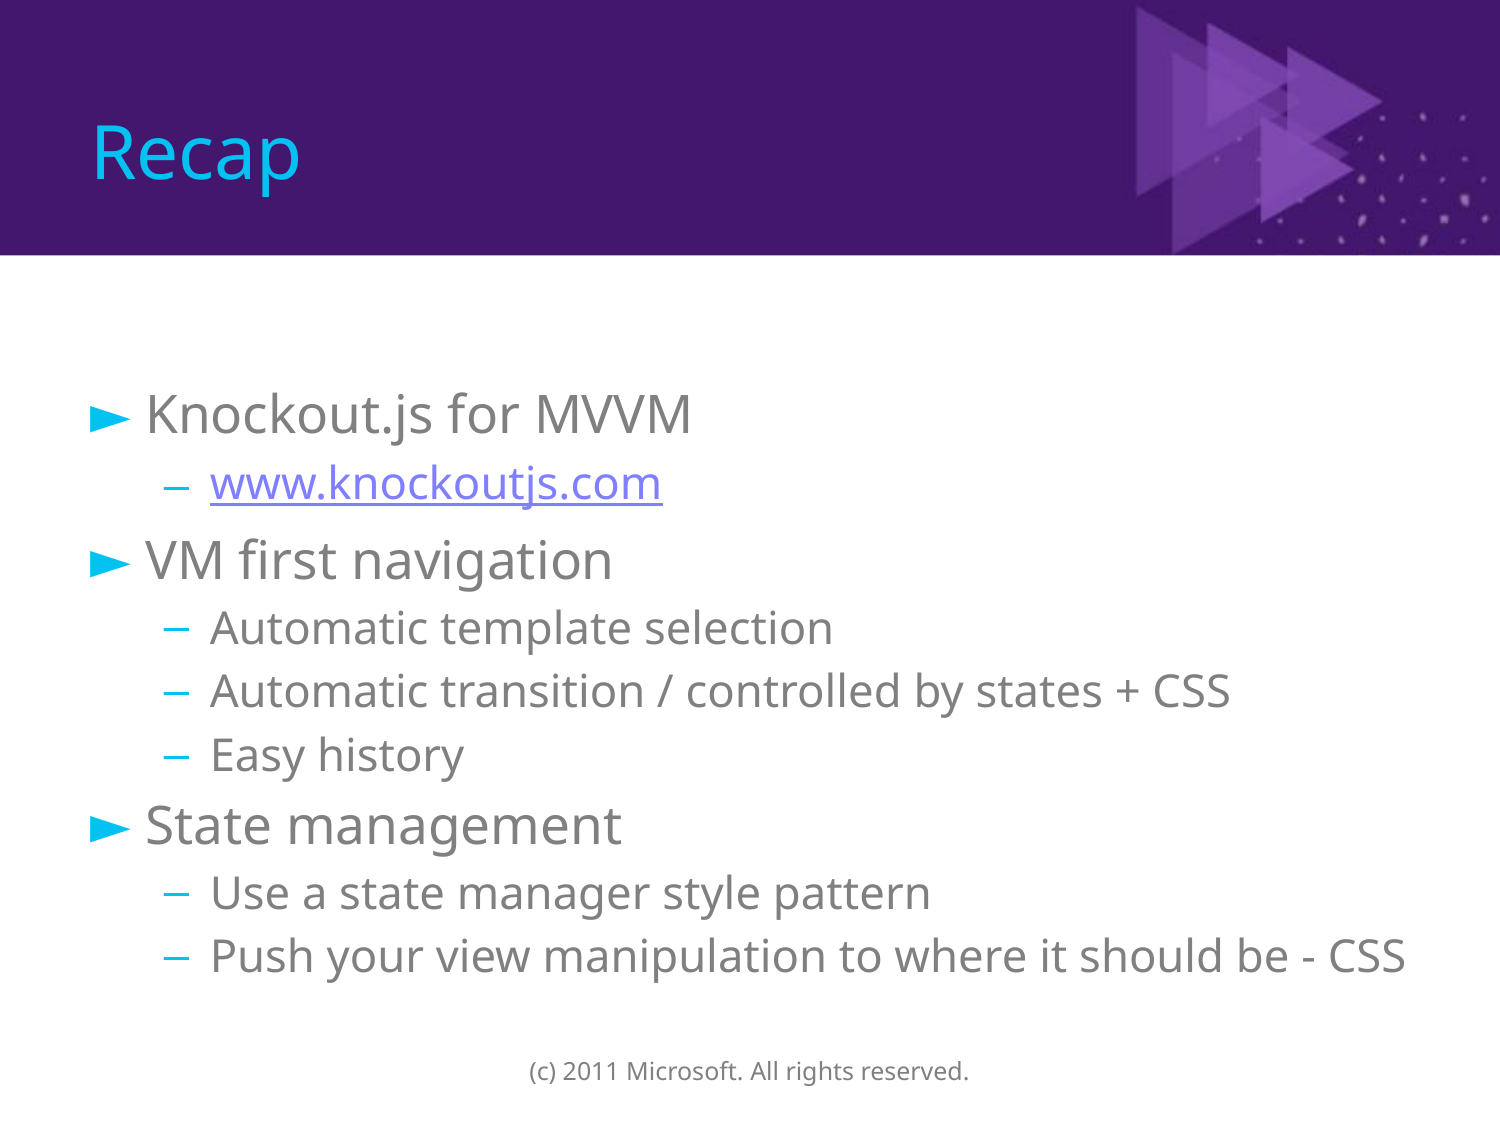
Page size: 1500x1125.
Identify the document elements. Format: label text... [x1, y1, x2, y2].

picture [0, 0, 1500, 255]
footer (c) 2011 Microsoft. All rights reserved. [512, 1042, 988, 1103]
title Recap [75, 56, 1425, 244]
list Knockout.js for MVVM www.knockoutjs.com VM first navigation Automatic template selection Automatic transition / controlled by states + CSS Easy history State management Use a state manager style pattern Push your view manipulation to where it should be - CSS [75, 373, 1425, 1005]
